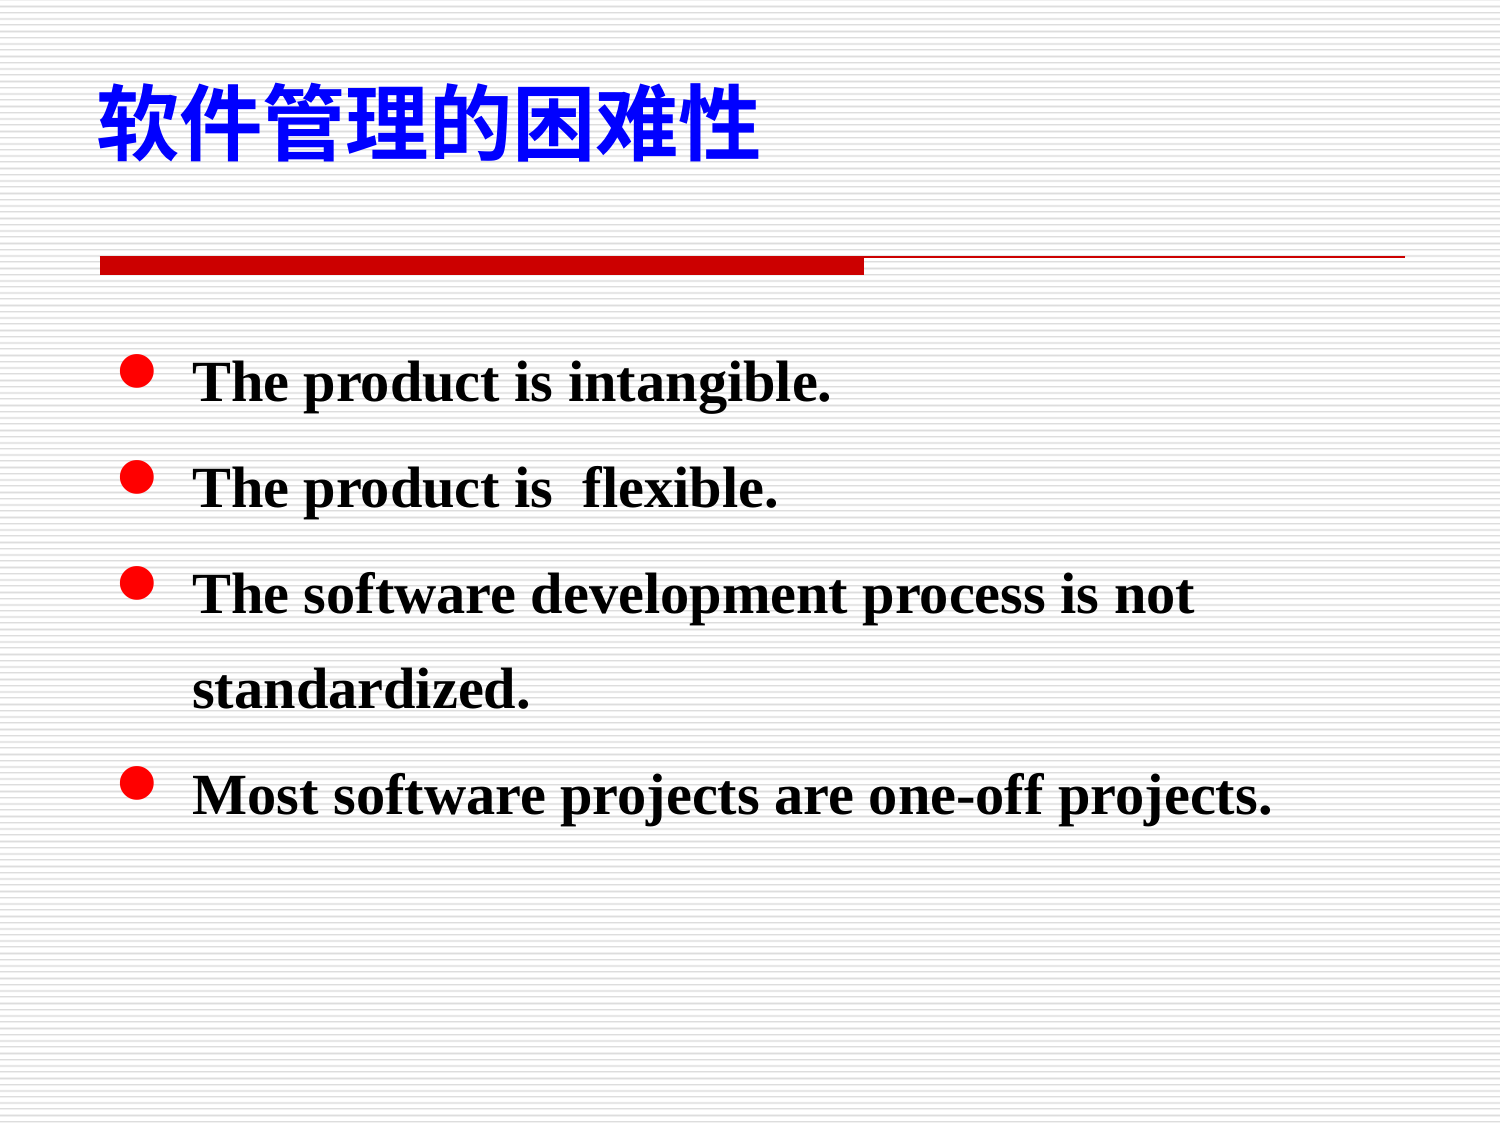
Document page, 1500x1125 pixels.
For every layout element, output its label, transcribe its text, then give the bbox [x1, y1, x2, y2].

list The product is intangible. The product is flexible. The software development process is not standardized. Most software projects are one-off projects. [100, 311, 1500, 987]
title 软件管理的困难性 [81, 48, 1467, 179]
picture [0, 0, 1500, 1125]
